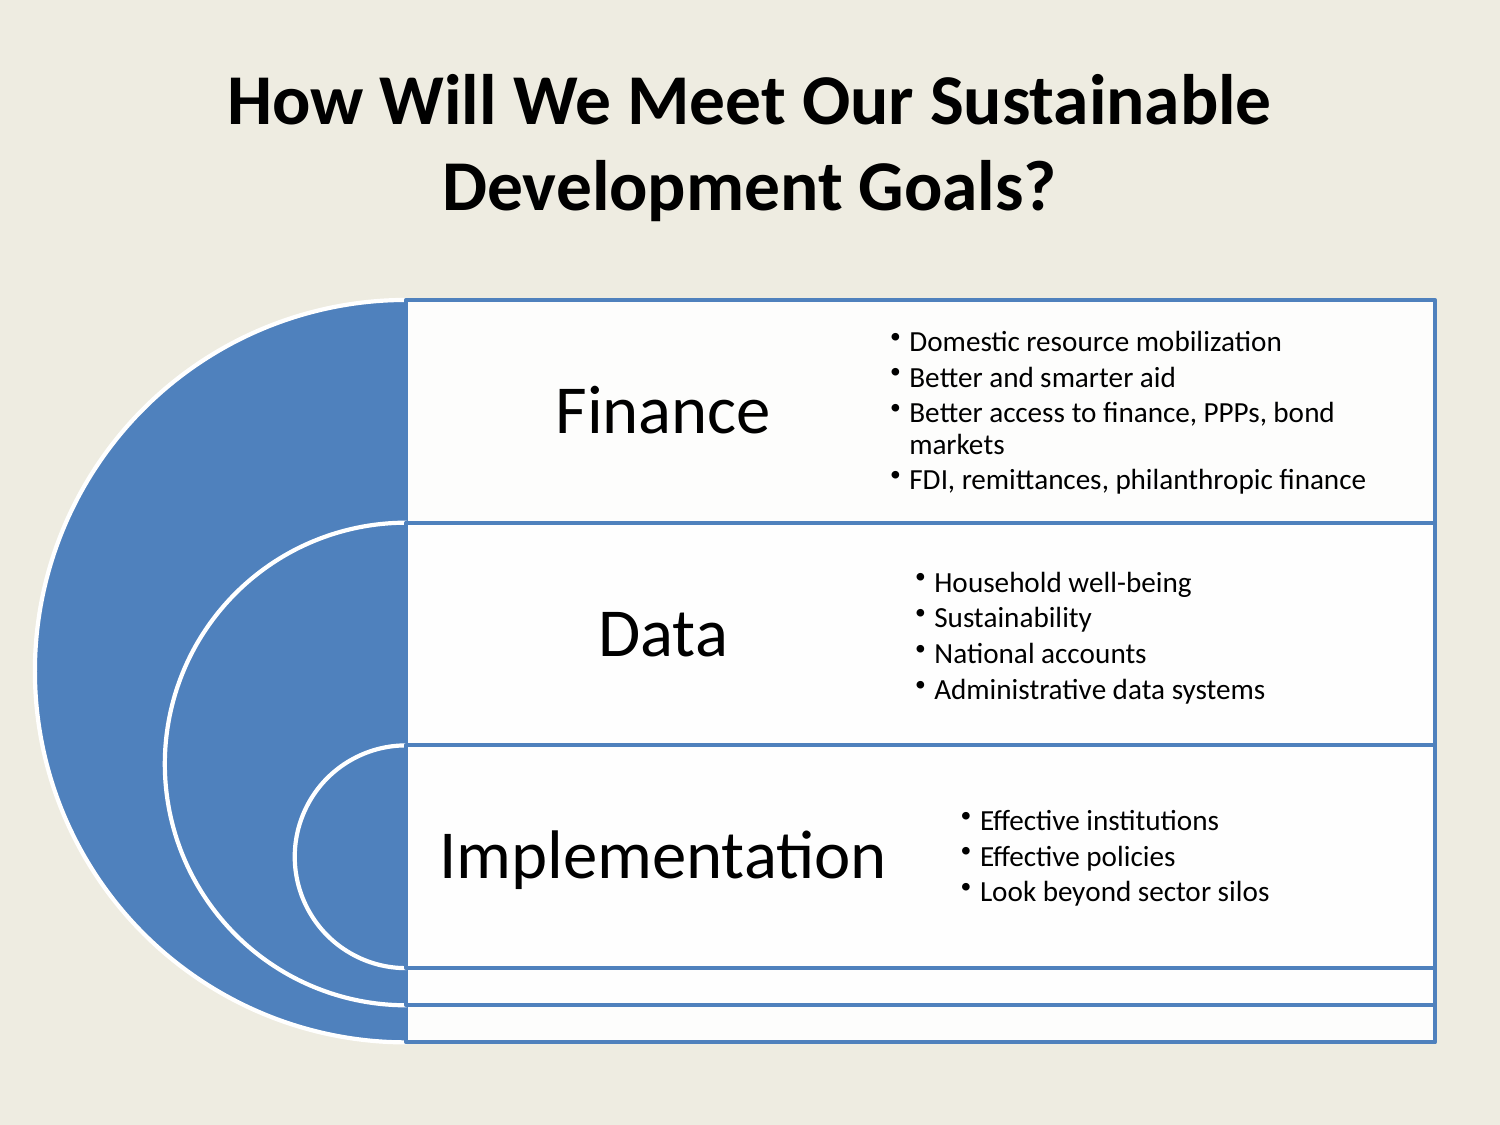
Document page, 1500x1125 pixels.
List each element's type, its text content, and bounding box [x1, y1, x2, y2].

title How Will We Meet Our Sustainable Development Goals? [75, 45, 1425, 233]
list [49, 299, 1451, 1043]
